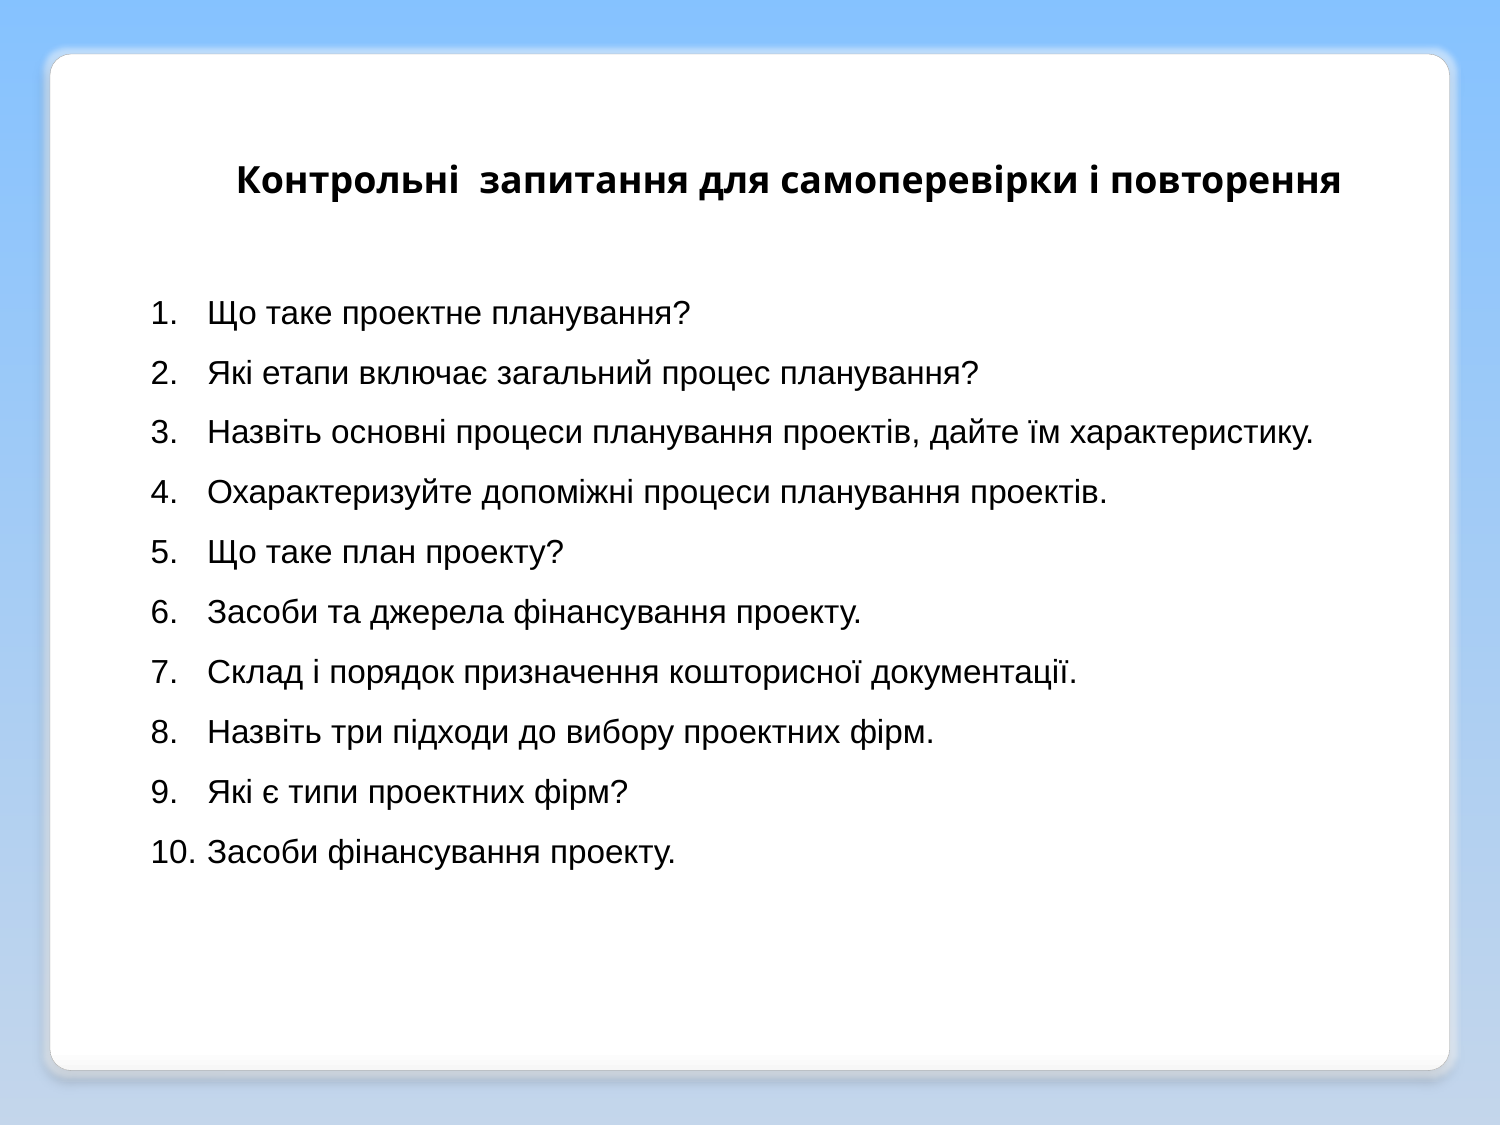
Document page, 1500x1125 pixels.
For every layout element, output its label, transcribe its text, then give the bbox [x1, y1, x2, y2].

text_box Що таке проектне планування? Які етапи включає загальний процес планування? Назвіть основні процеси планування проектів, дайте їм характеристику. Охарактеризуйте допоміжні процеси планування проектів. Що таке план проекту? Засоби та джерела фінансування проекту. Склад і порядок призначення кошторисної документації. Назвіть три підходи до вибору проектних фірм. Які є типи проектних фірм? Засоби фінансування проекту. [135, 263, 1388, 878]
text_box Контрольні запитання для самоперевірки і повторення [220, 148, 1359, 209]
